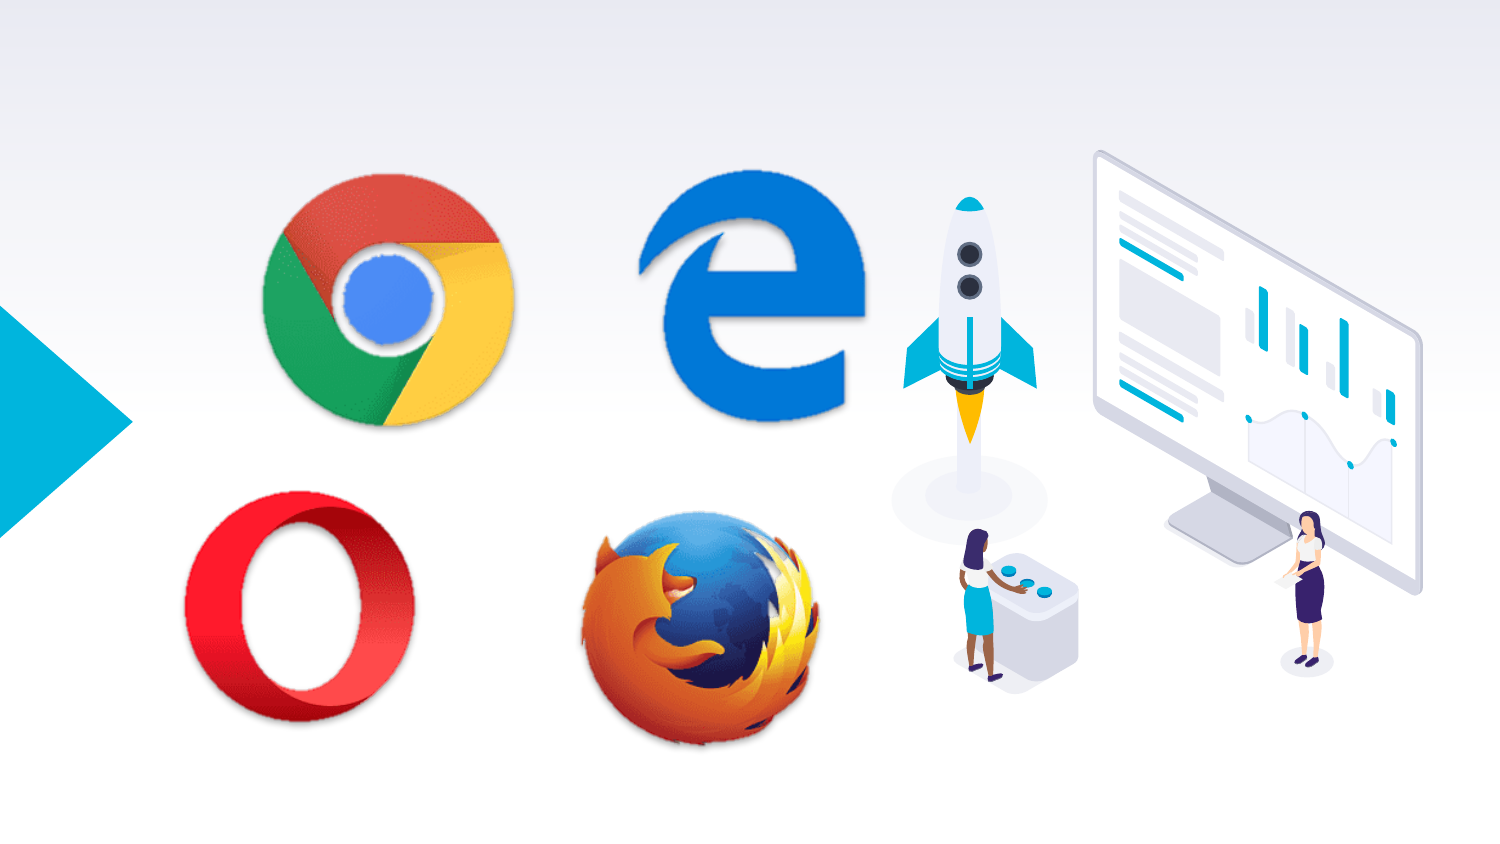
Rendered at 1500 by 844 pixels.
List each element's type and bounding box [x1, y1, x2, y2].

picture [163, 469, 436, 743]
picture [240, 151, 559, 449]
picture [631, 147, 899, 445]
picture [551, 491, 841, 771]
text_box [891, 149, 1424, 695]
